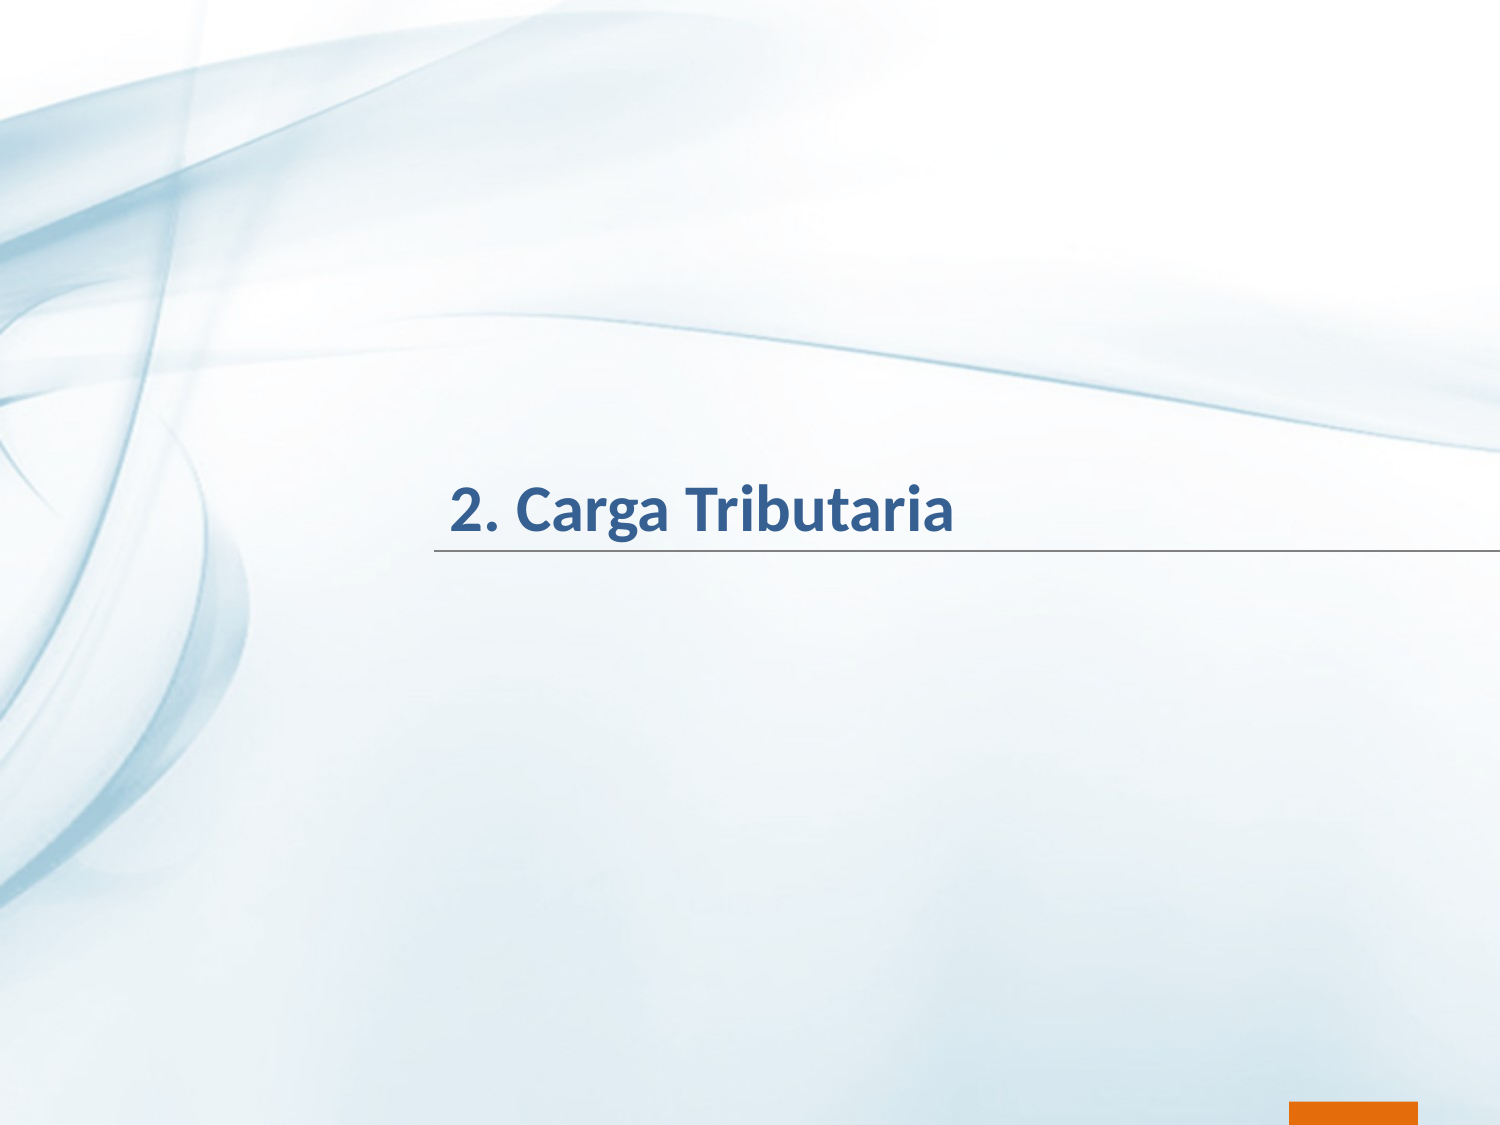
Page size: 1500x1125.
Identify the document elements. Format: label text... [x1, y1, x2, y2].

text_box [1287, 1099, 1420, 1125]
picture [0, 0, 1500, 1125]
text_box 2. Carga Tributaria [435, 433, 1447, 550]
